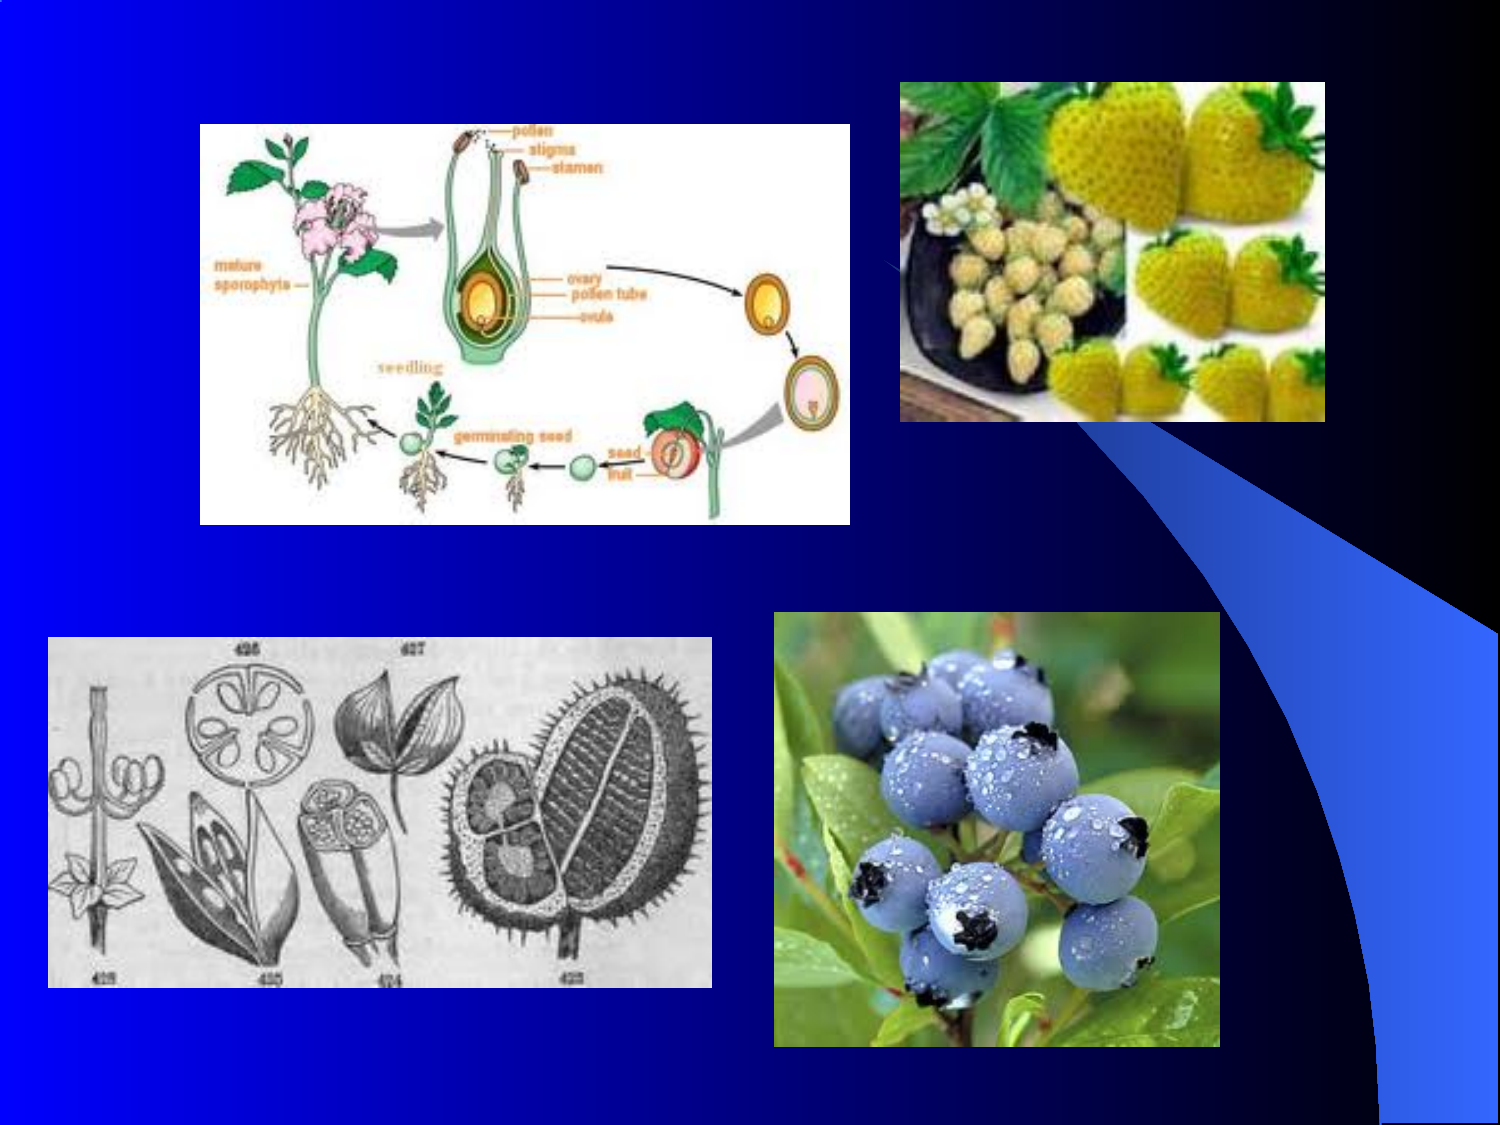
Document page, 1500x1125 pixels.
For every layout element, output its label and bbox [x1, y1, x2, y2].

picture [899, 82, 1326, 423]
picture [774, 612, 1220, 1048]
picture [48, 637, 712, 988]
picture [199, 124, 851, 526]
